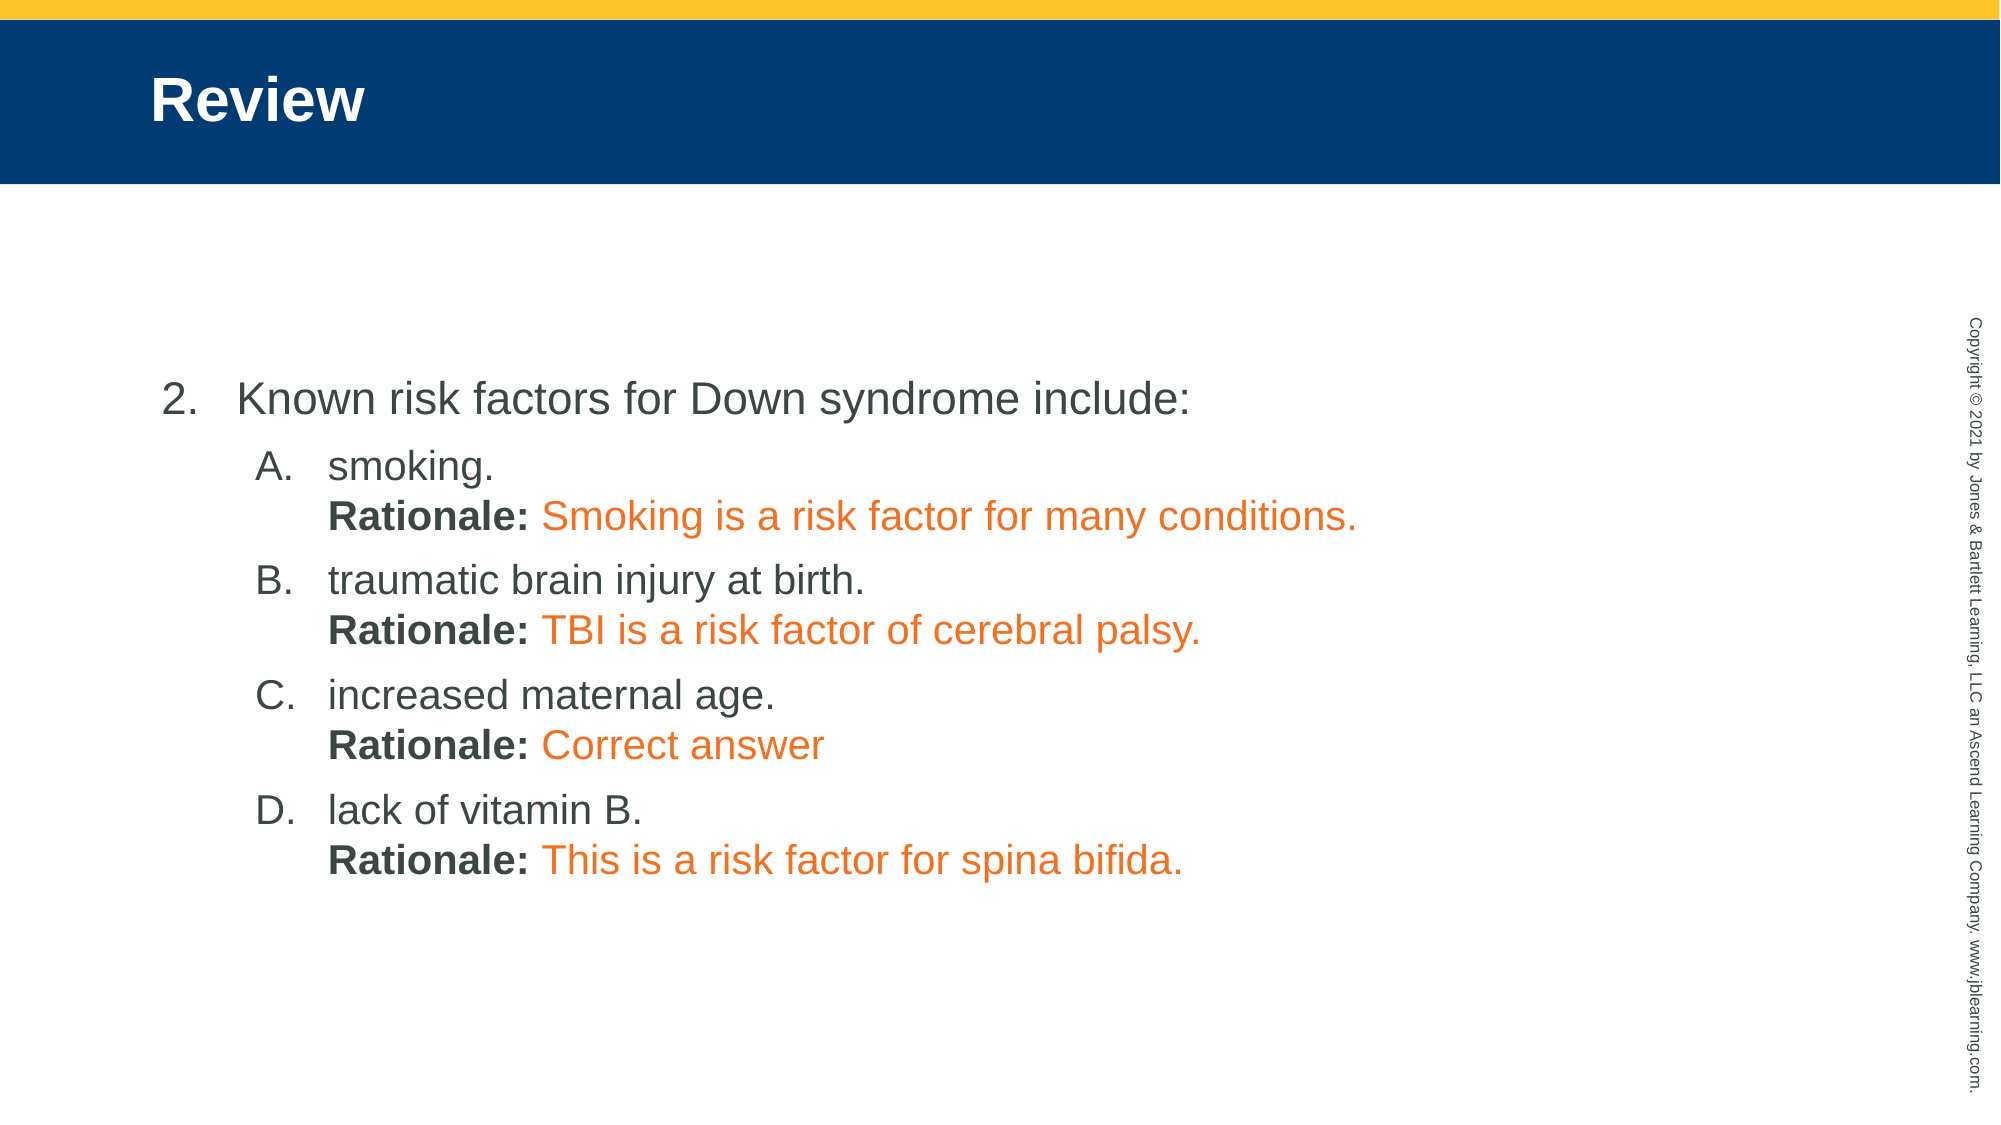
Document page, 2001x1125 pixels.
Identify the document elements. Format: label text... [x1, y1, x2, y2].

title Review [0, 19, 2000, 185]
list Known risk factors for Down syndrome include: smoking. Rationale: Smoking is a risk factor for many conditions. traumatic brain injury at birth. Rationale: TBI is a risk factor of cerebral palsy. increased maternal age. Rationale: Correct answer lack of vitamin B. Rationale: This is a risk factor for spina bifida. [146, 361, 1859, 1016]
